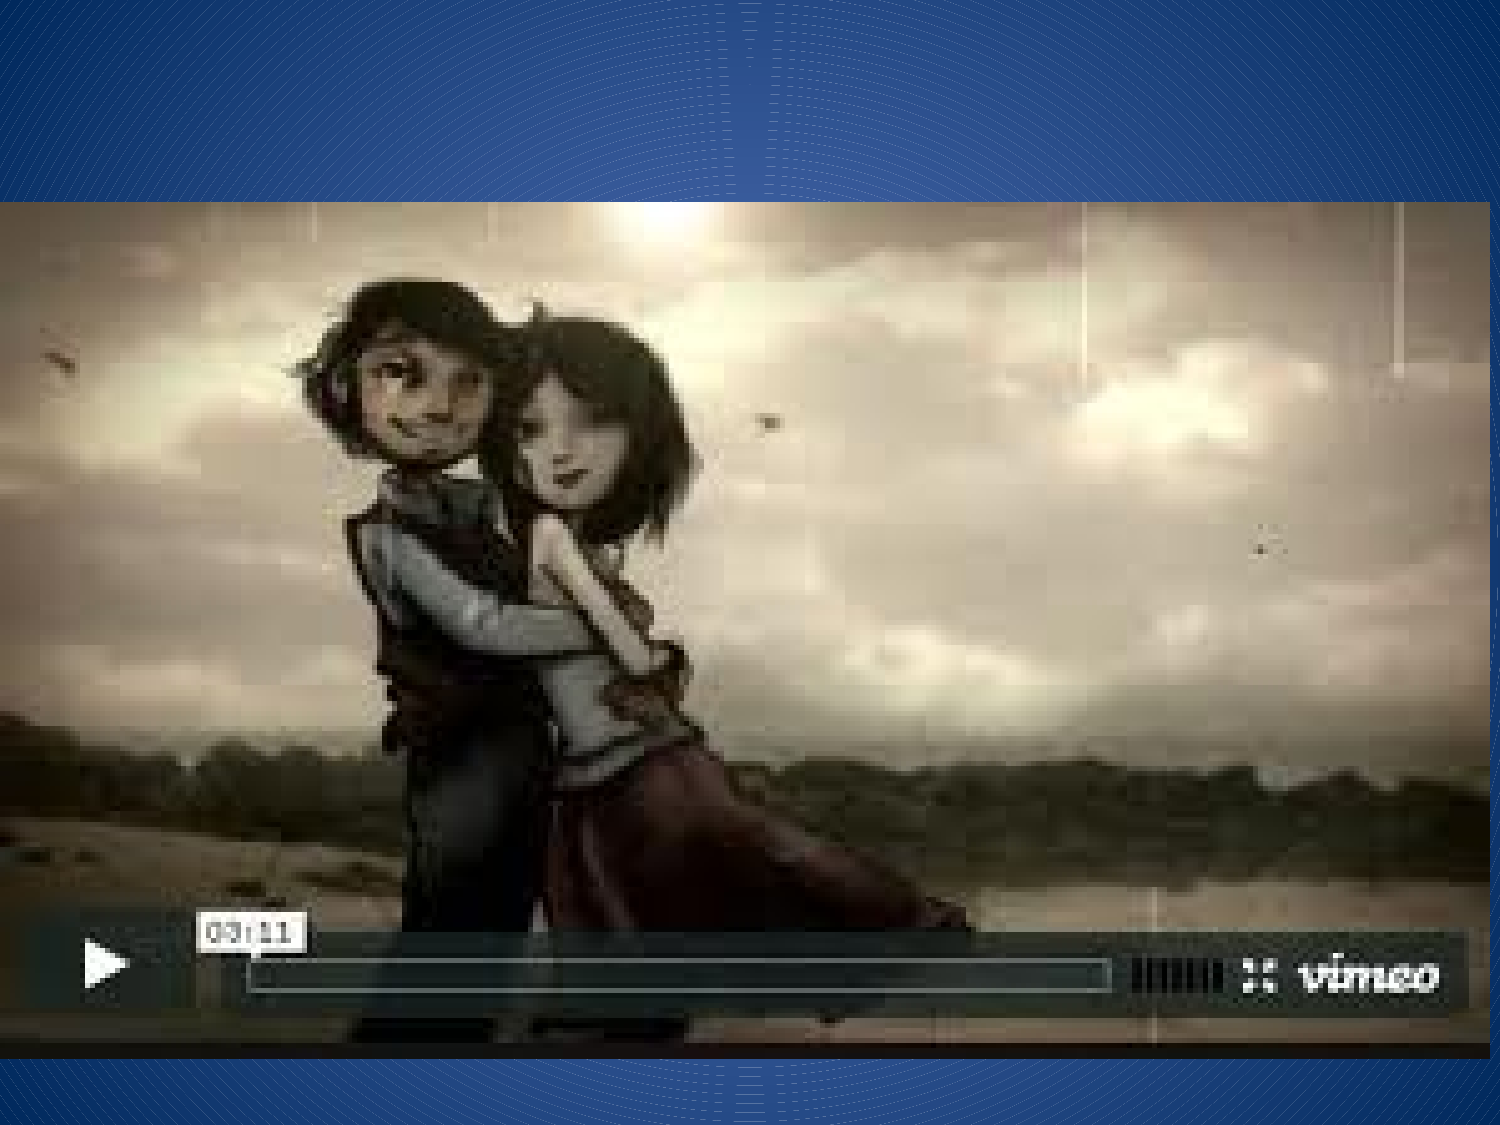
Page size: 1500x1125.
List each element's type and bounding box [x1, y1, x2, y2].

list [0, 202, 1491, 1059]
